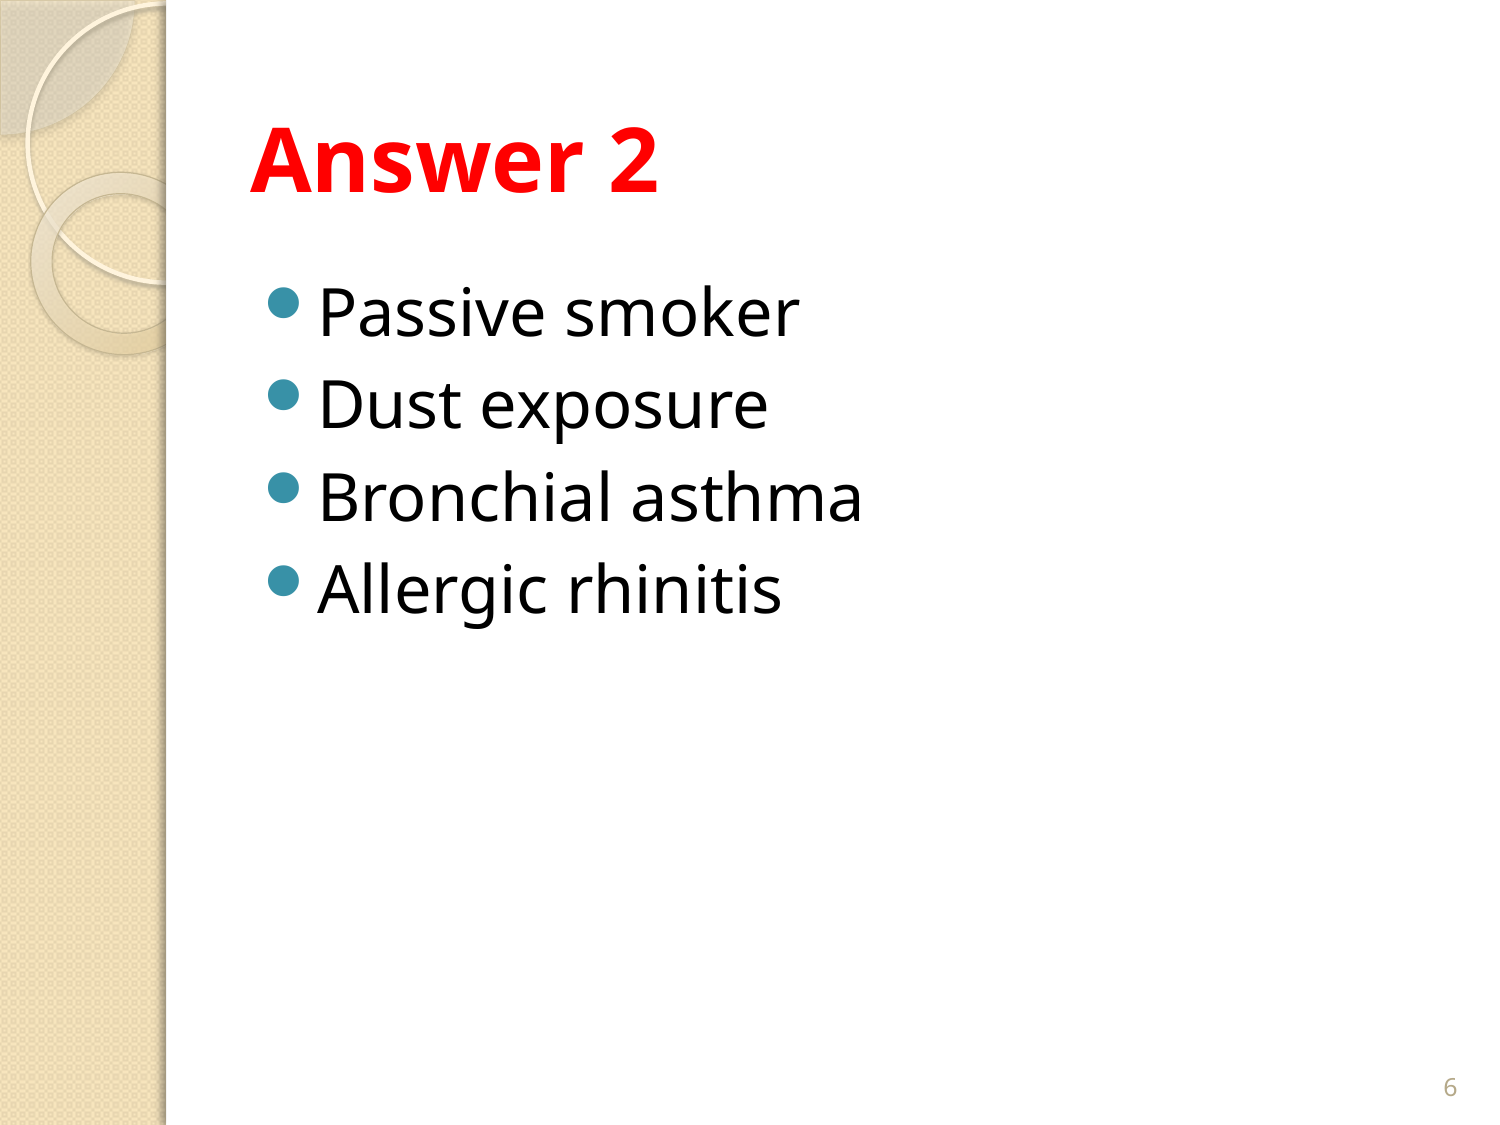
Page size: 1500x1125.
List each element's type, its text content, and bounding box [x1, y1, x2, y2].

slide_number 6 [1413, 1034, 1488, 1113]
title Answer 2 [235, 62, 1466, 250]
list Passive smoker Dust exposure Bronchial asthma Allergic rhinitis [235, 262, 1450, 1050]
